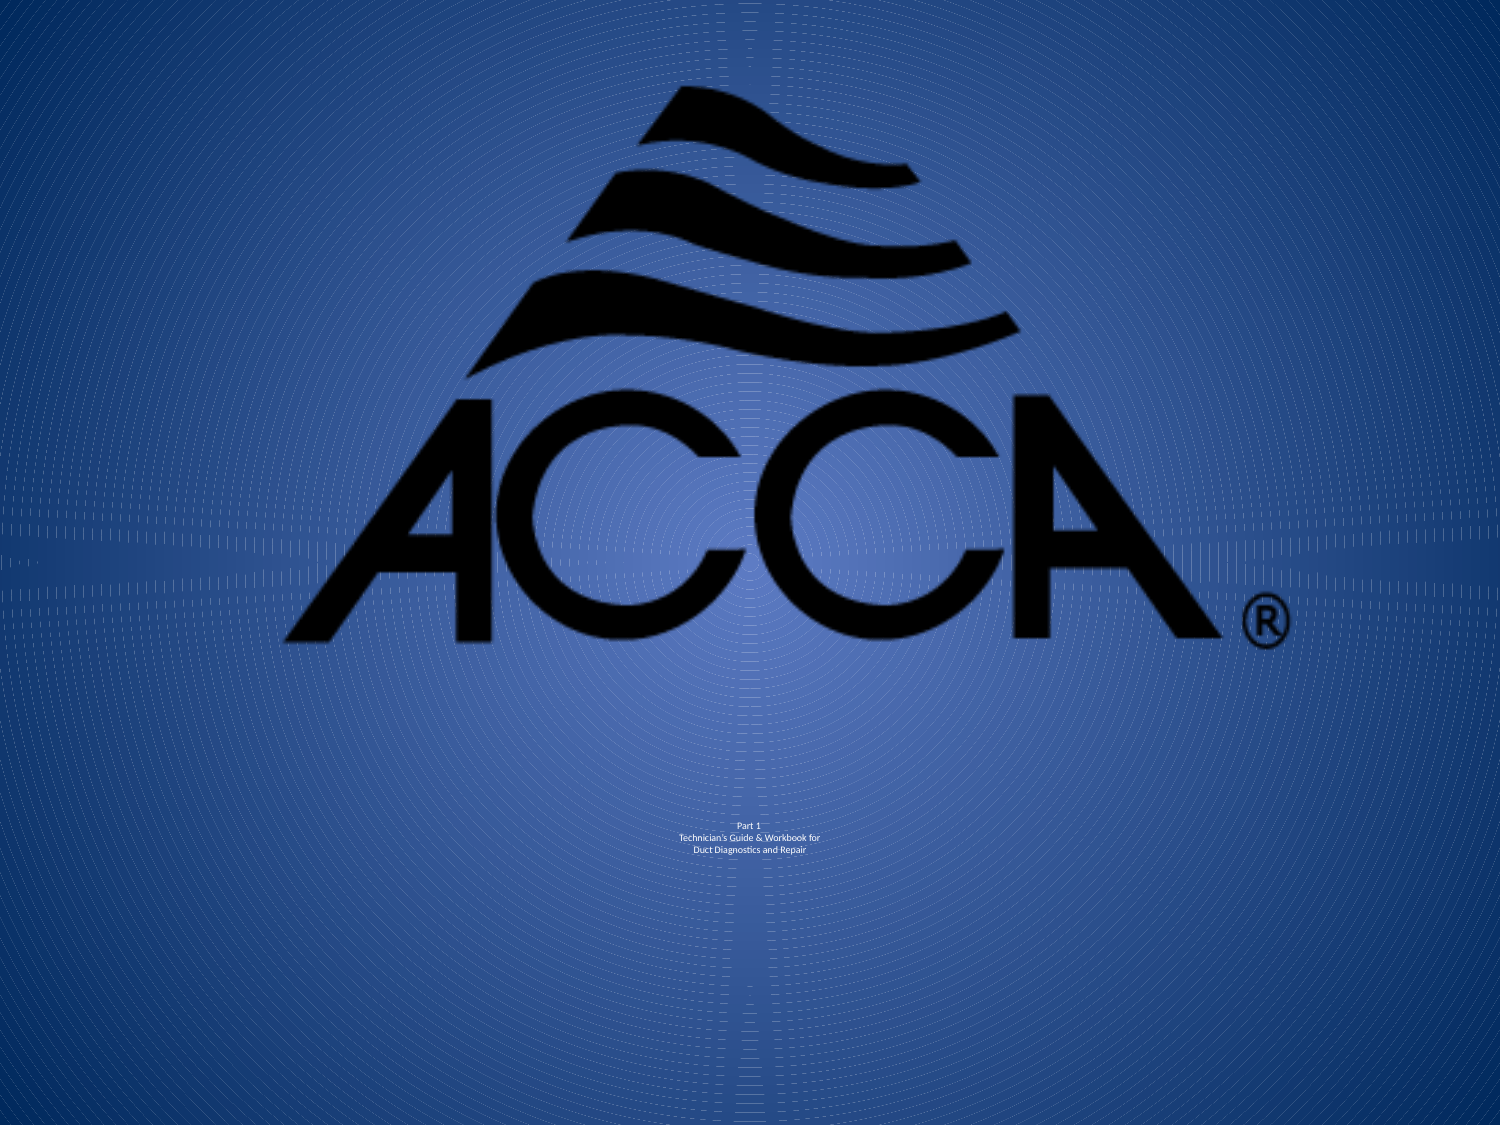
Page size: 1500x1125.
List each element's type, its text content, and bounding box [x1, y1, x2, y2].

title Part 1 Technician’s Guide & Workbook for Duct Diagnostics and Repair [0, 787, 1500, 888]
picture [237, 24, 1334, 738]
